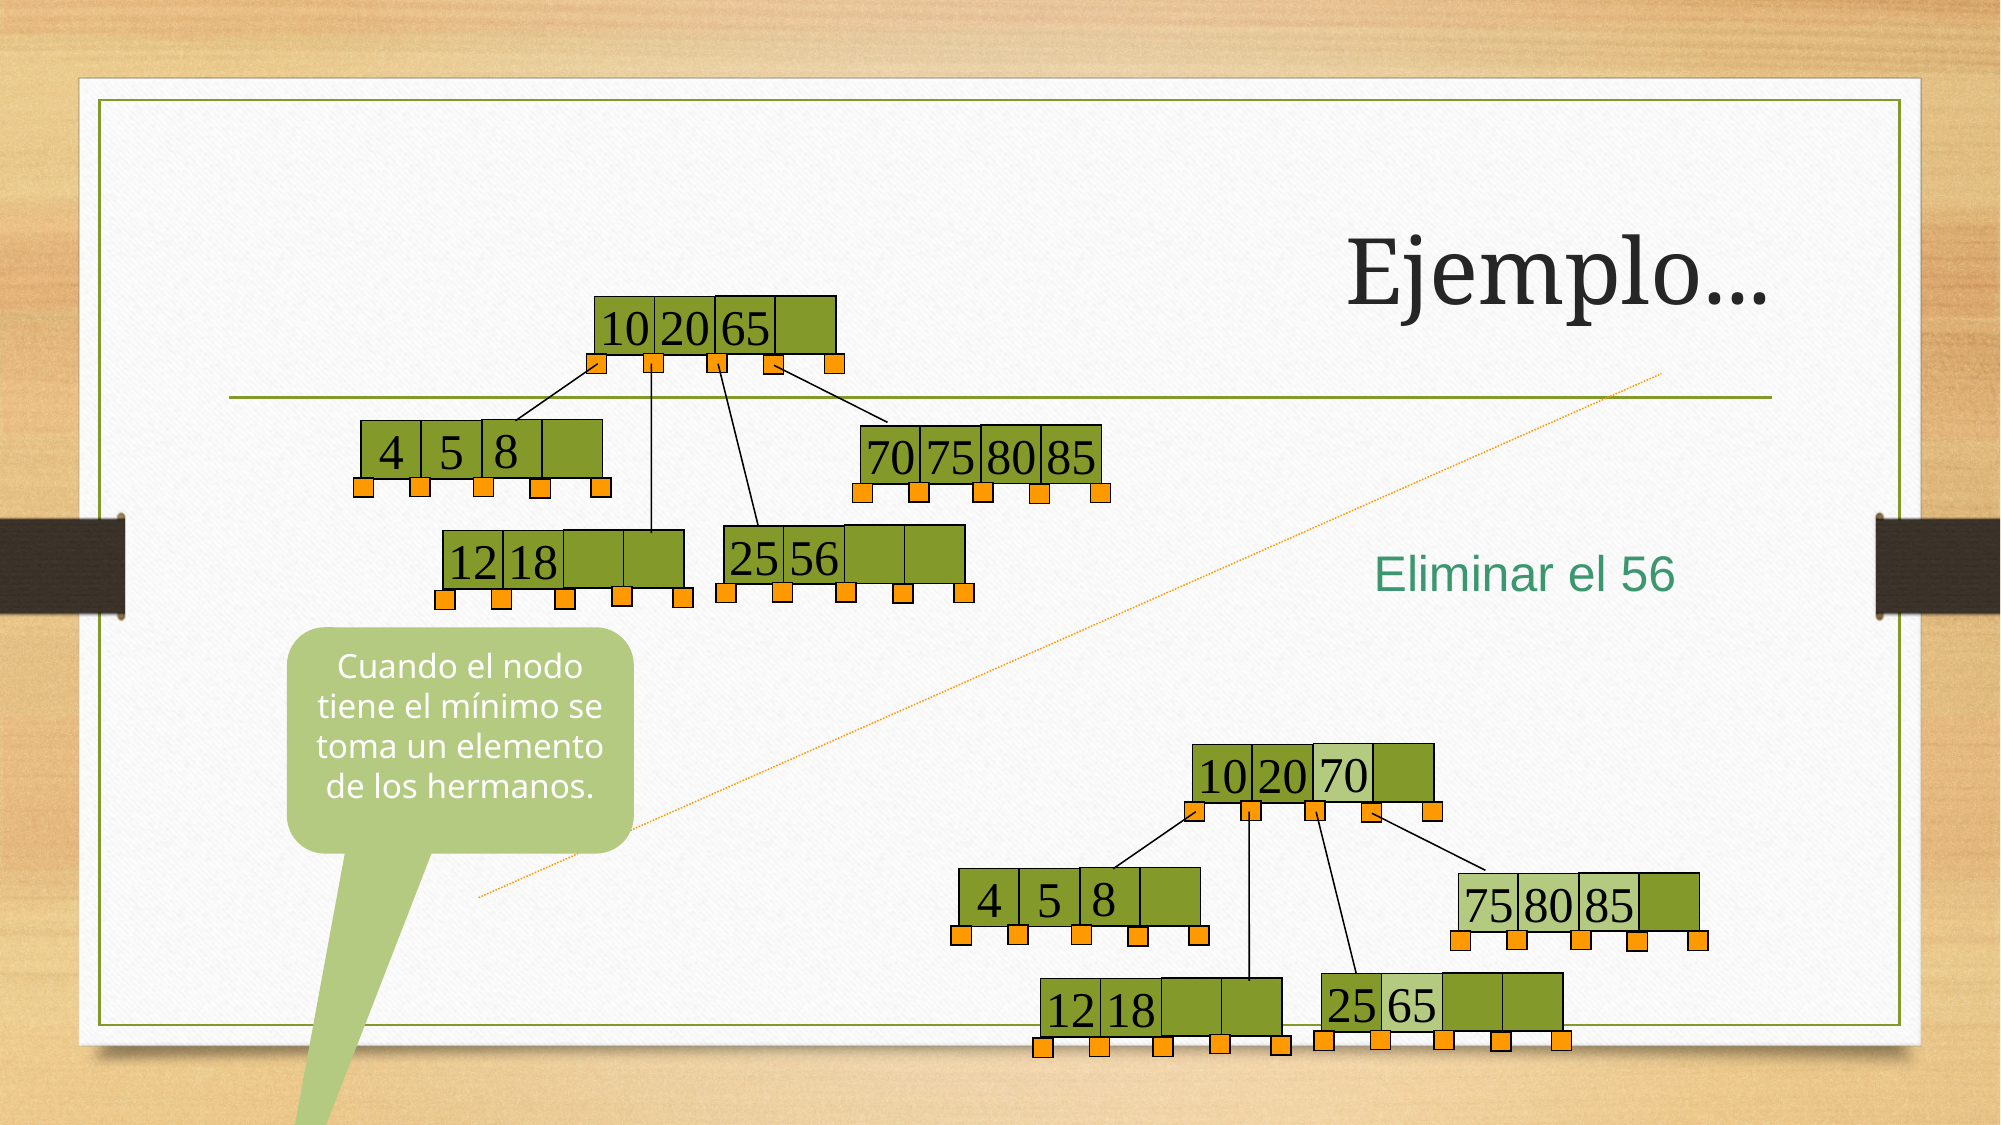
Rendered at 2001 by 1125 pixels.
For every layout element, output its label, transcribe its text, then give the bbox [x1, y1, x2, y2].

text_box [1450, 931, 1471, 951]
text_box [1422, 802, 1443, 822]
text_box 70 [1313, 743, 1373, 802]
text_box [1139, 867, 1201, 926]
text_box [951, 925, 972, 946]
text_box [1442, 972, 1502, 1032]
text_box 18 [1100, 978, 1161, 1037]
text_box [1209, 1034, 1230, 1054]
text_box 80 [1518, 873, 1579, 932]
text_box 20 [1252, 744, 1313, 803]
text_box [1490, 1031, 1511, 1052]
text_box 75 [1458, 873, 1518, 932]
text_box [1241, 801, 1262, 821]
text_box 12 [1040, 978, 1100, 1037]
text_box 8 [1079, 867, 1139, 926]
title Ejemplo... [212, 161, 1788, 375]
text_box 25 [1321, 973, 1381, 1032]
text_box 10 [1192, 744, 1252, 803]
text_box [1373, 743, 1434, 802]
text_box [1184, 802, 1205, 822]
text_box [1032, 1038, 1053, 1058]
text_box 65 [1381, 973, 1442, 1032]
text_box [1007, 925, 1028, 945]
text_box [1639, 872, 1700, 932]
text_box [1370, 1030, 1391, 1050]
text_box [1361, 802, 1382, 822]
text_box [1434, 1030, 1455, 1050]
text_box [1270, 1036, 1291, 1056]
text_box [1221, 977, 1282, 1037]
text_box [353, 295, 1111, 610]
text_box [1313, 1031, 1334, 1051]
text_box [1688, 931, 1709, 951]
text_box [1627, 931, 1648, 952]
text_box [1071, 925, 1092, 945]
text_box [1551, 1031, 1572, 1051]
text_box Cuando el nodo tiene el mínimo se toma un elemento de los hermanos. [286, 627, 634, 1125]
text_box [1570, 930, 1591, 950]
text_box [1161, 977, 1221, 1037]
text_box [1502, 972, 1563, 1032]
text_box [1189, 925, 1210, 946]
text_box [1506, 930, 1527, 950]
text_box [1153, 1037, 1174, 1057]
text_box 4 [959, 868, 1018, 927]
text_box 5 [1018, 868, 1079, 927]
text_box [1304, 801, 1325, 821]
text_box 85 [1579, 872, 1639, 932]
text_box [1089, 1037, 1110, 1057]
text_box Eliminar el 56 [1358, 534, 1692, 609]
picture [0, 0, 2001, 1125]
text_box [1128, 926, 1149, 946]
